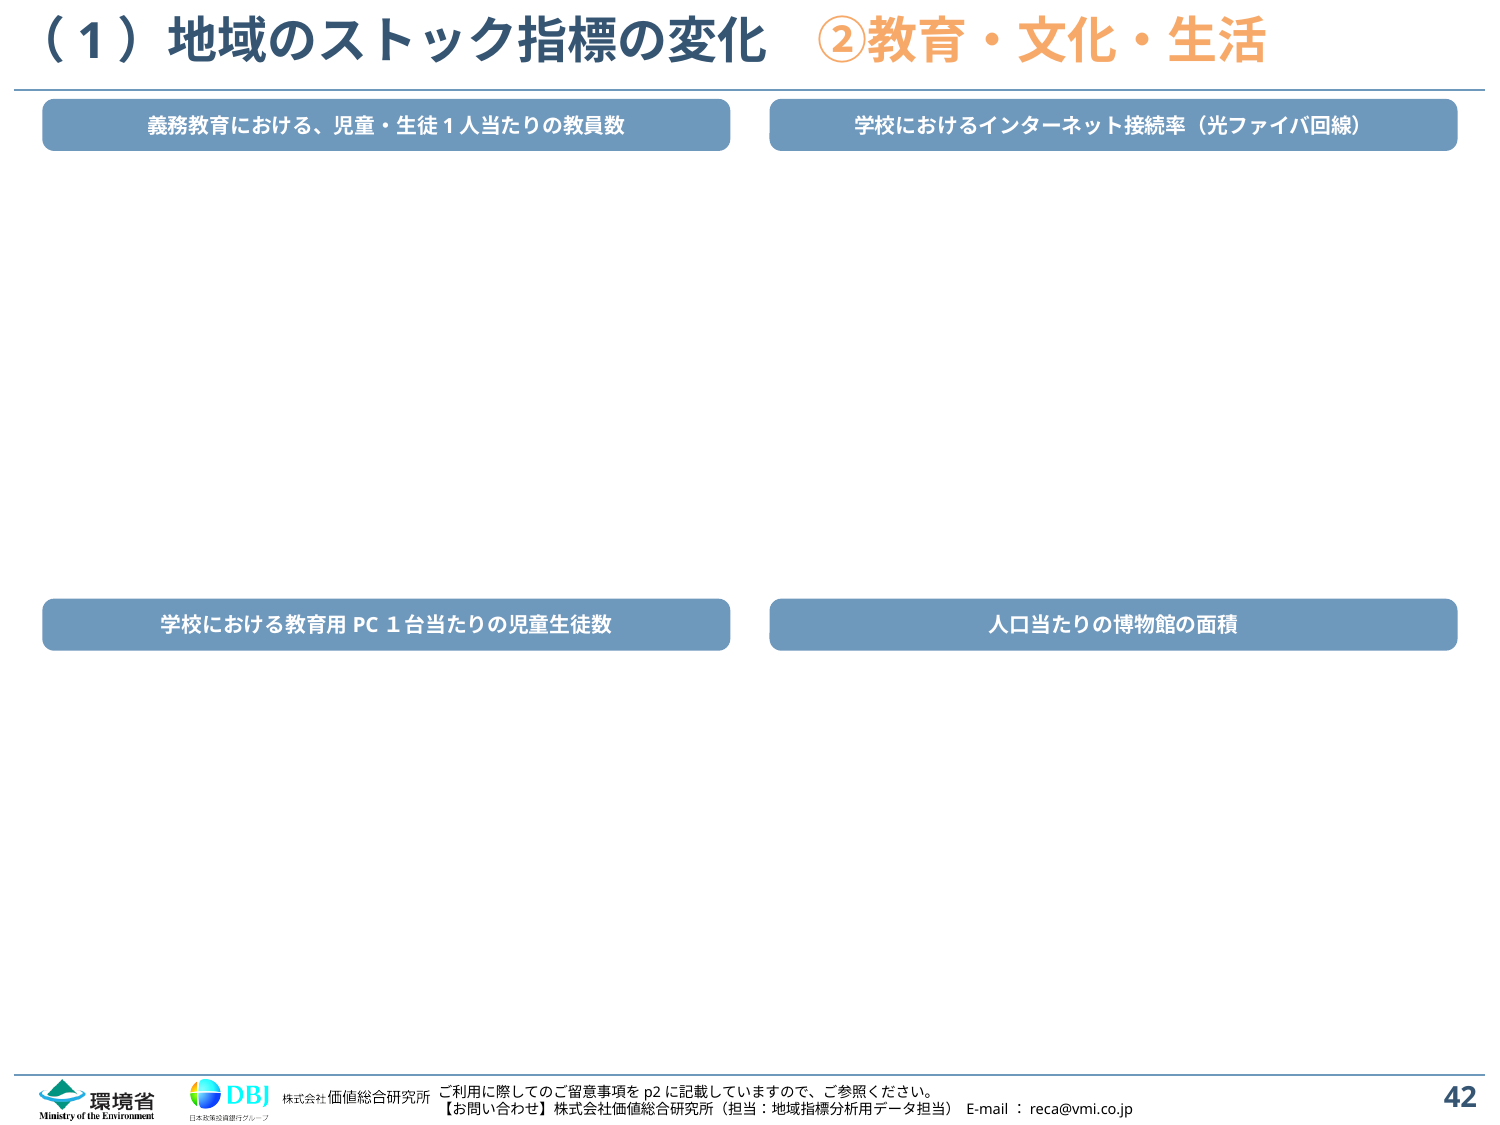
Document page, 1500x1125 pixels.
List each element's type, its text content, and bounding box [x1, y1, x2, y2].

text_box 学校におけるインターネット接続率（光ファイバ回線） [769, 98, 1458, 151]
text_box 義務教育における、児童・生徒1人当たりの教員数 [42, 98, 731, 151]
picture [186, 1076, 434, 1125]
text_box 人口当たりの博物館の面積 [769, 598, 1458, 651]
picture [36, 1079, 157, 1124]
text_box 学校における教育用PC１台当たりの児童生徒数 [42, 598, 731, 651]
slide_number 42 [1427, 1070, 1493, 1112]
title （1）地域のストック指標の変化 ②教育・文化・生活 [0, 0, 1500, 87]
